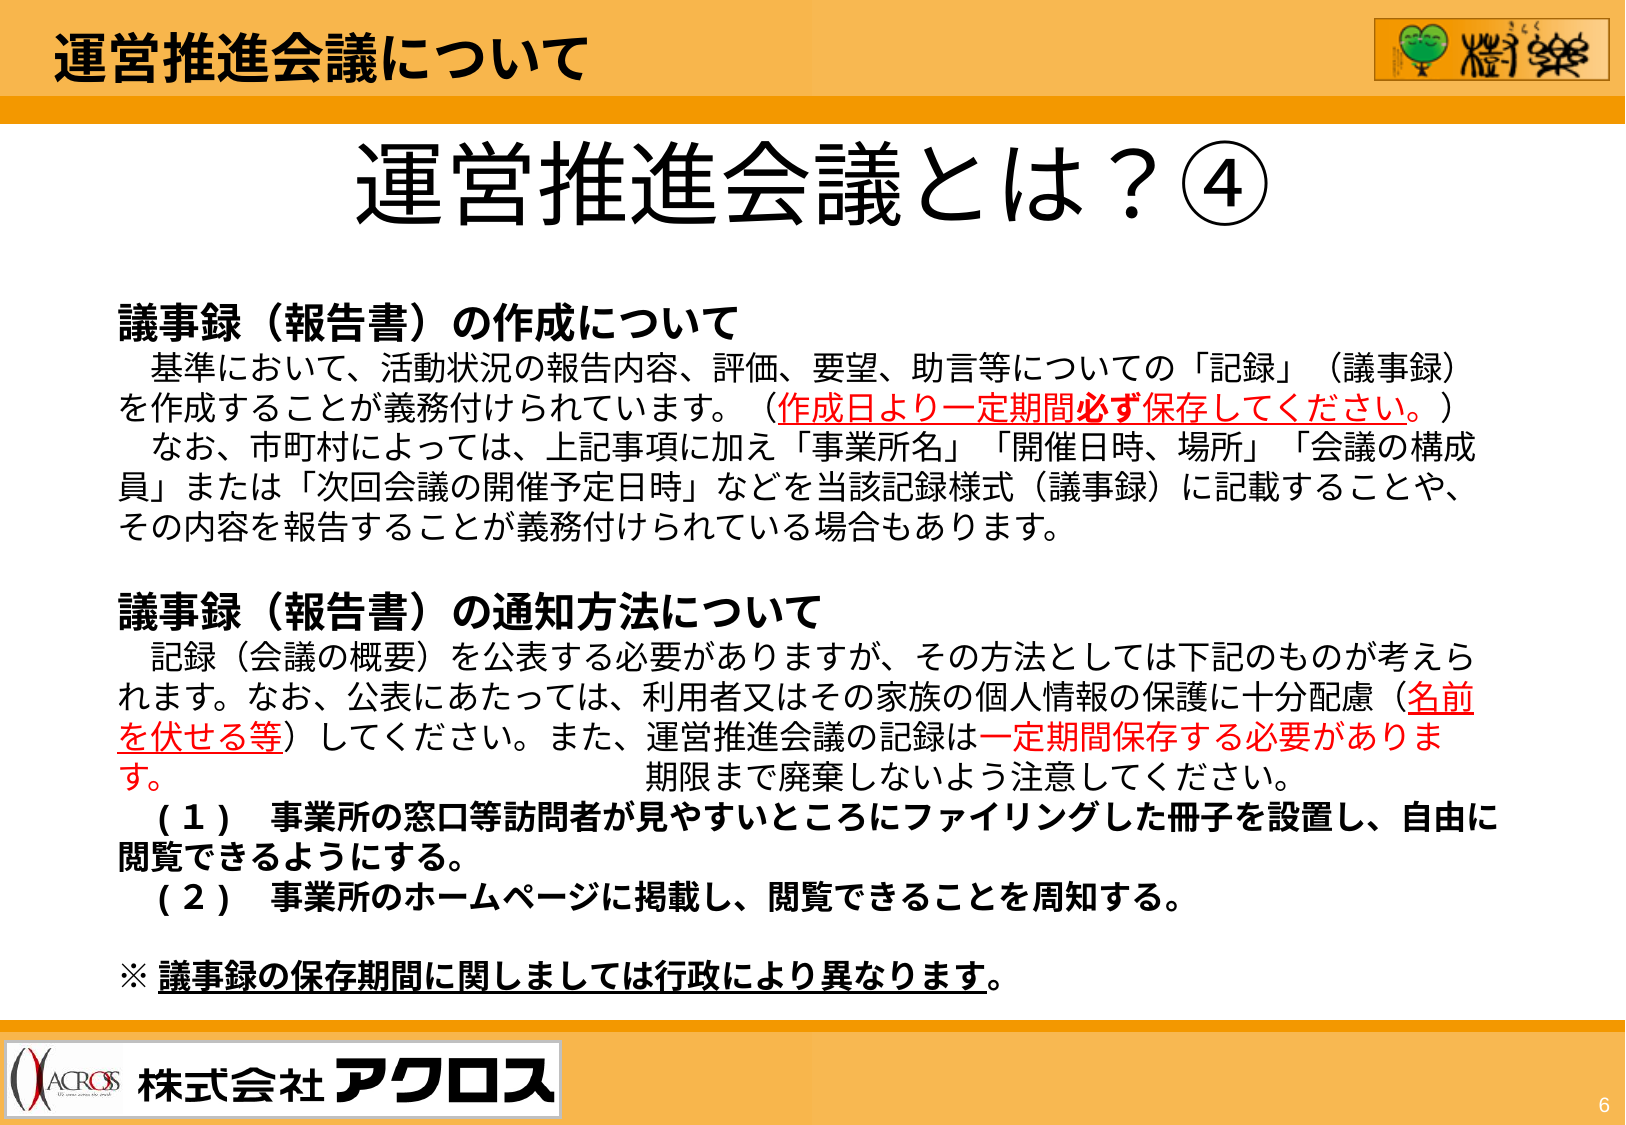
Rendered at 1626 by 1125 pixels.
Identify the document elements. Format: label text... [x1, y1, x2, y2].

text_box 運営推進会議とは？④ [81, 120, 1544, 238]
text_box 議事録（報告書）の作成について 基準において、活動状況の報告内容、評価、要望、助言等についての「記録」（議事録）を作成することが義務付けられています。（作成日より一定期間必ず保存してください。） なお、市町村によっては、上記事項に加え「事業所名」「開催日時、場所」「会議の構成員」または「次回会議の開催予定日時」などを当該記録様式（議事録）に記載することや、その内容を報告することが義務付けられている場合もあります。 議事録（報告書）の通知方法について 記録（会議の概要）を公表する必要がありますが、その方法としては下記のものが考えられます。なお、公表にあたっては、利用者又はその家族の個人情報の保護に十分配慮（名前を伏せる等）してください。また、運営推進会議の記録は一定期間保存する必要があります。 期限まで廃棄しないよう注意してください。 (１) 事業所の窓口等訪問者が見やすいところにファイリングした冊子を設置し、自由に閲覧できるようにする。 (２) 事業所のホームページに掲載し、閲覧できることを周知する。 ※議事録の保存期間に関しましては行政により異なります。 [100, 243, 1520, 968]
text_box 運営推進会議について [38, 0, 1004, 96]
picture [0, 0, 1625, 124]
picture [0, 1020, 1625, 1125]
slide_number 6 [1452, 1082, 1625, 1125]
